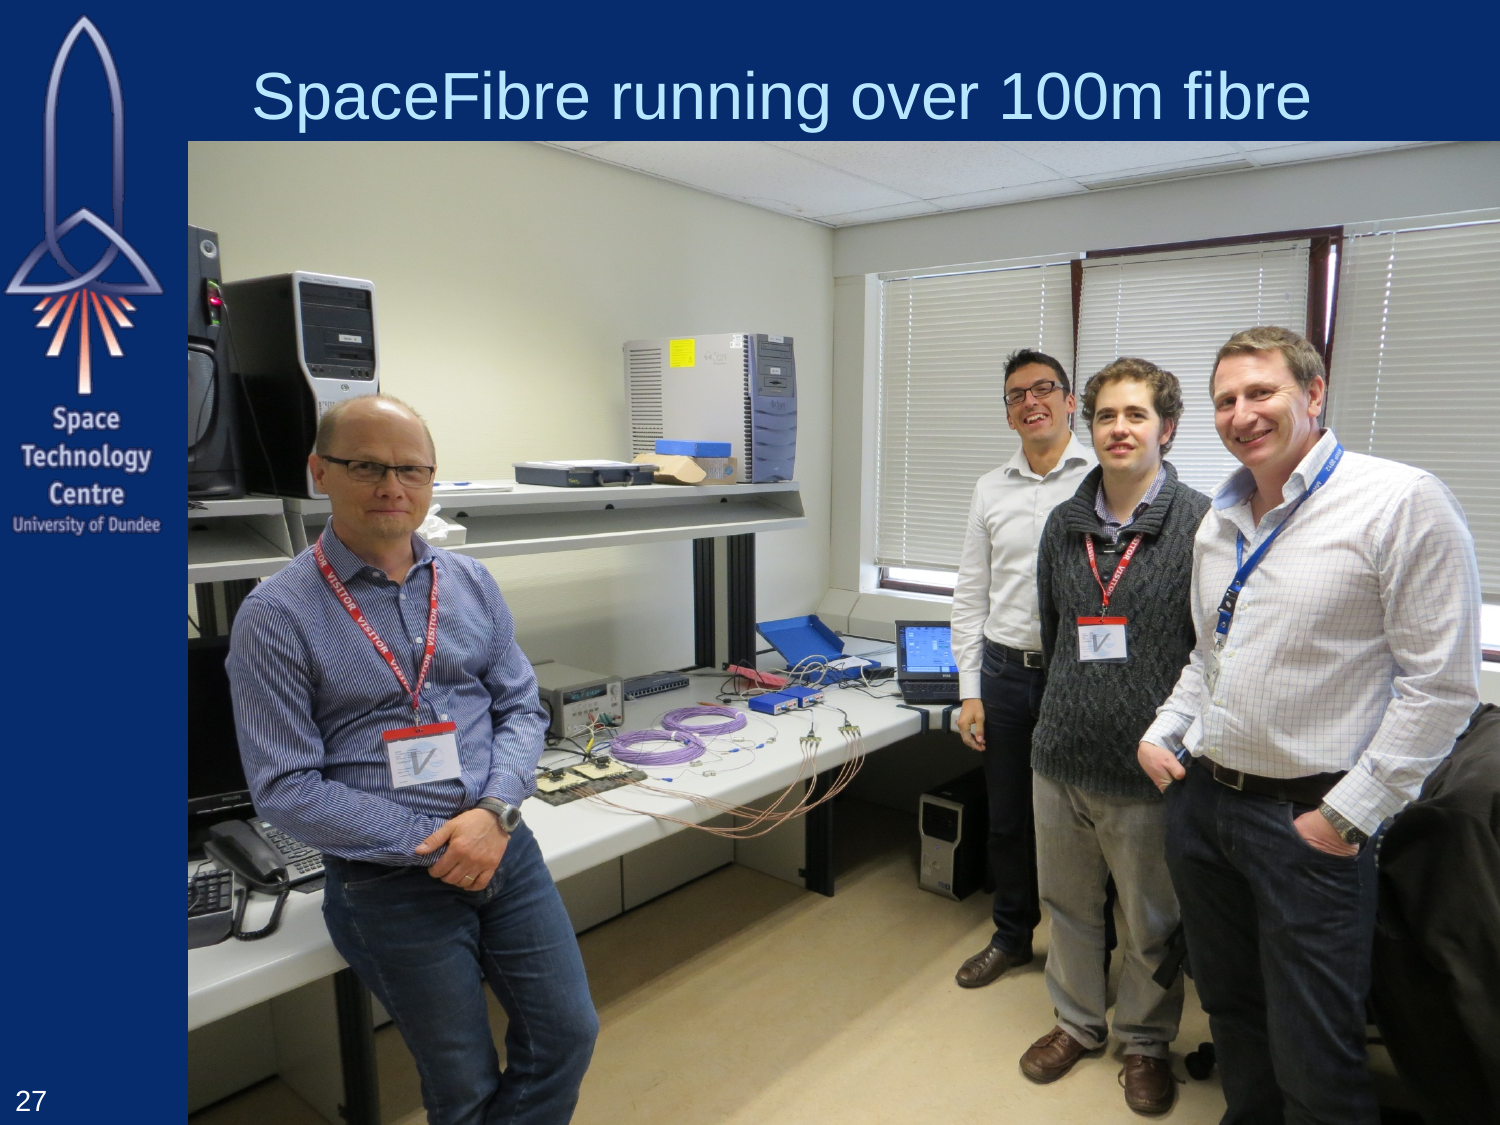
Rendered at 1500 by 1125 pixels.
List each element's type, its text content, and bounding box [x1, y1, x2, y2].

picture [0, 0, 171, 543]
title SpaceFibre running over 100m fibre [235, 24, 1500, 141]
slide_number 27 [0, 1046, 160, 1125]
picture [188, 141, 1500, 1125]
